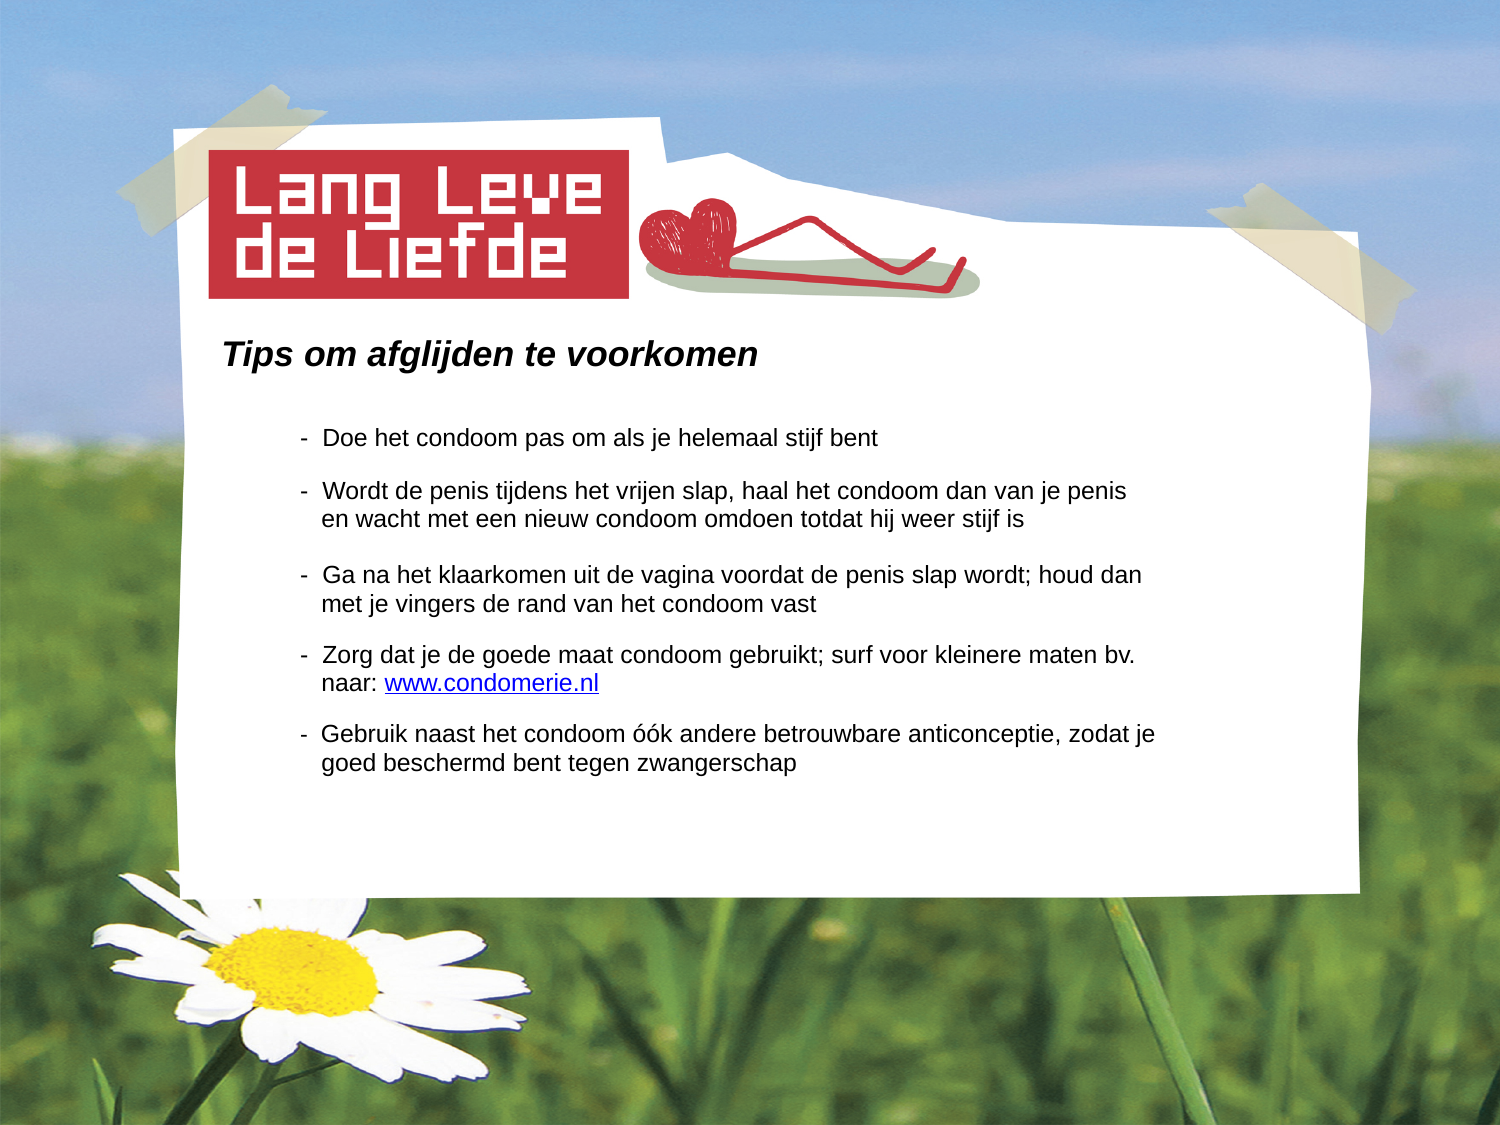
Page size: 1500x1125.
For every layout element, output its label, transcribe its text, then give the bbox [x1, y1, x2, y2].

picture [0, 0, 1500, 1125]
list Tips om afglijden te voorkomen - Doe het condoom pas om als je helemaal stijf bent - Wordt de penis tijdens het vrijen slap, haal het condoom dan van je penis en wacht met een nieuw condoom omdoen totdat hij weer stijf is - Ga na het klaarkomen uit de vagina voordat de penis slap wordt; houd dan met je vingers de rand van het condoom vast - Zorg dat je de goede maat condoom gebruikt; surf voor kleinere maten bv. naar: www.condomerie.nl - Gebruik naast het condoom óók andere betrouwbare anticonceptie, zodat je goed beschermd bent tegen zwangerschap [185, 331, 1299, 911]
